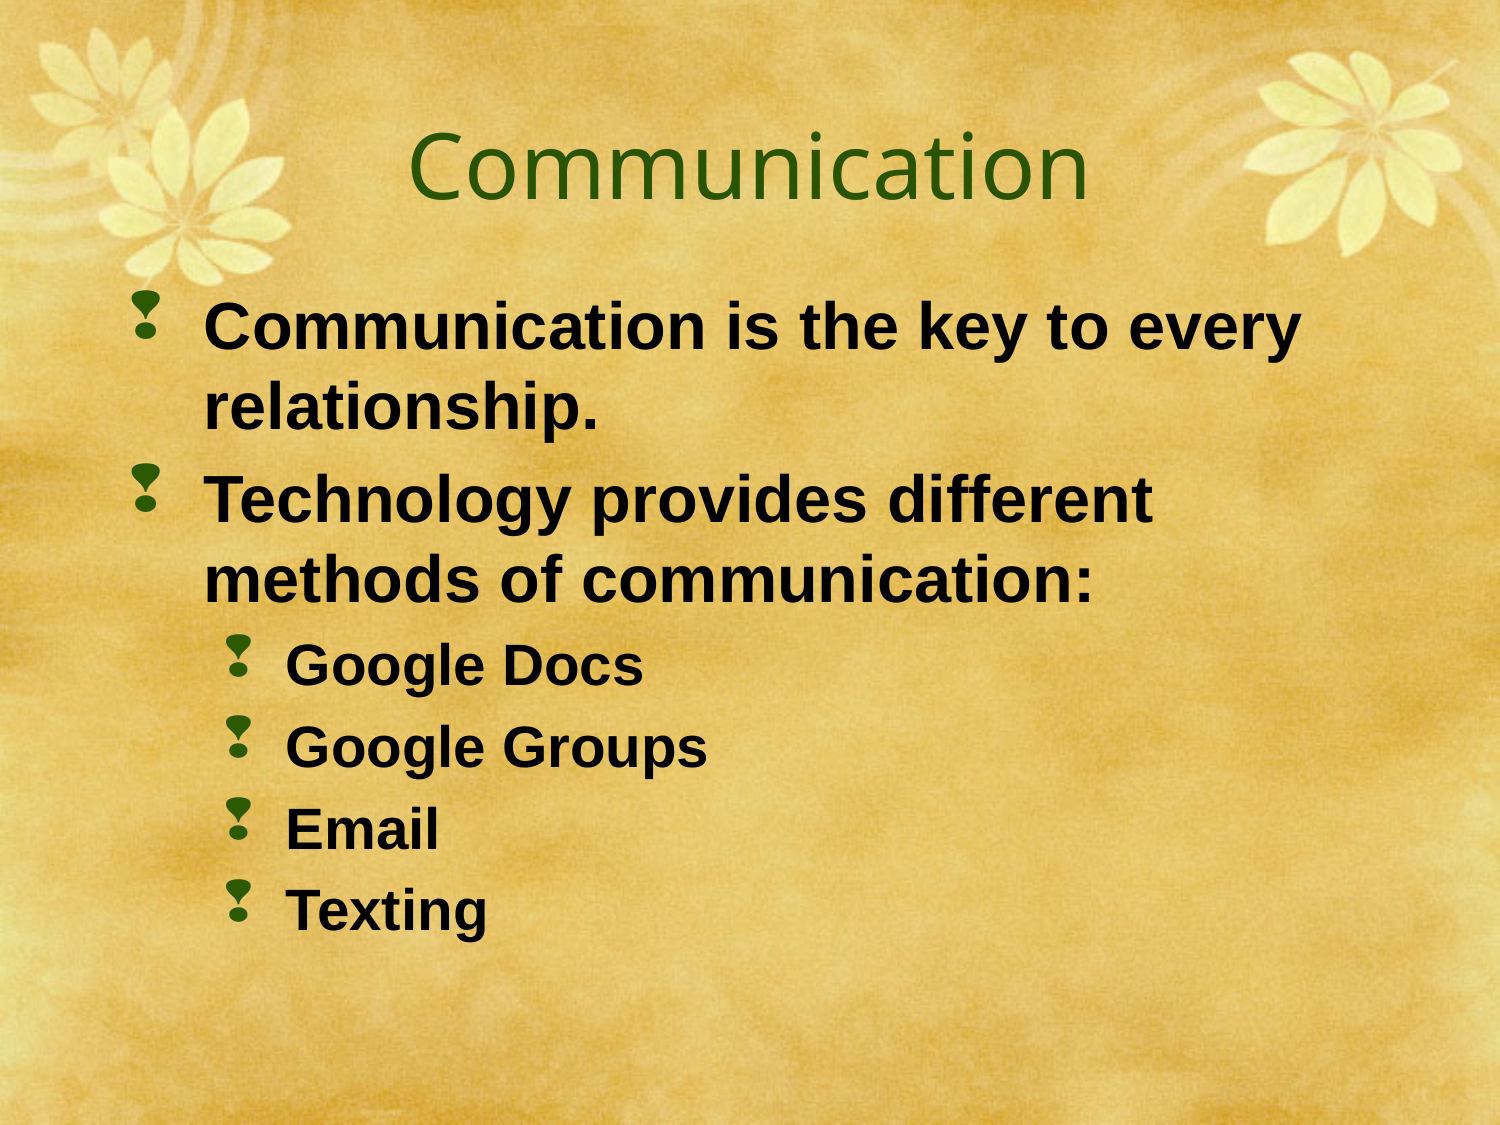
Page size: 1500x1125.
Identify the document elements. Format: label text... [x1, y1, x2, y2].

picture [0, 0, 1500, 1125]
title Communication [112, 99, 1388, 226]
list Communication is the key to every relationship. Technology provides different methods of communication: Google Docs Google Groups Email Texting [112, 274, 1388, 1001]
